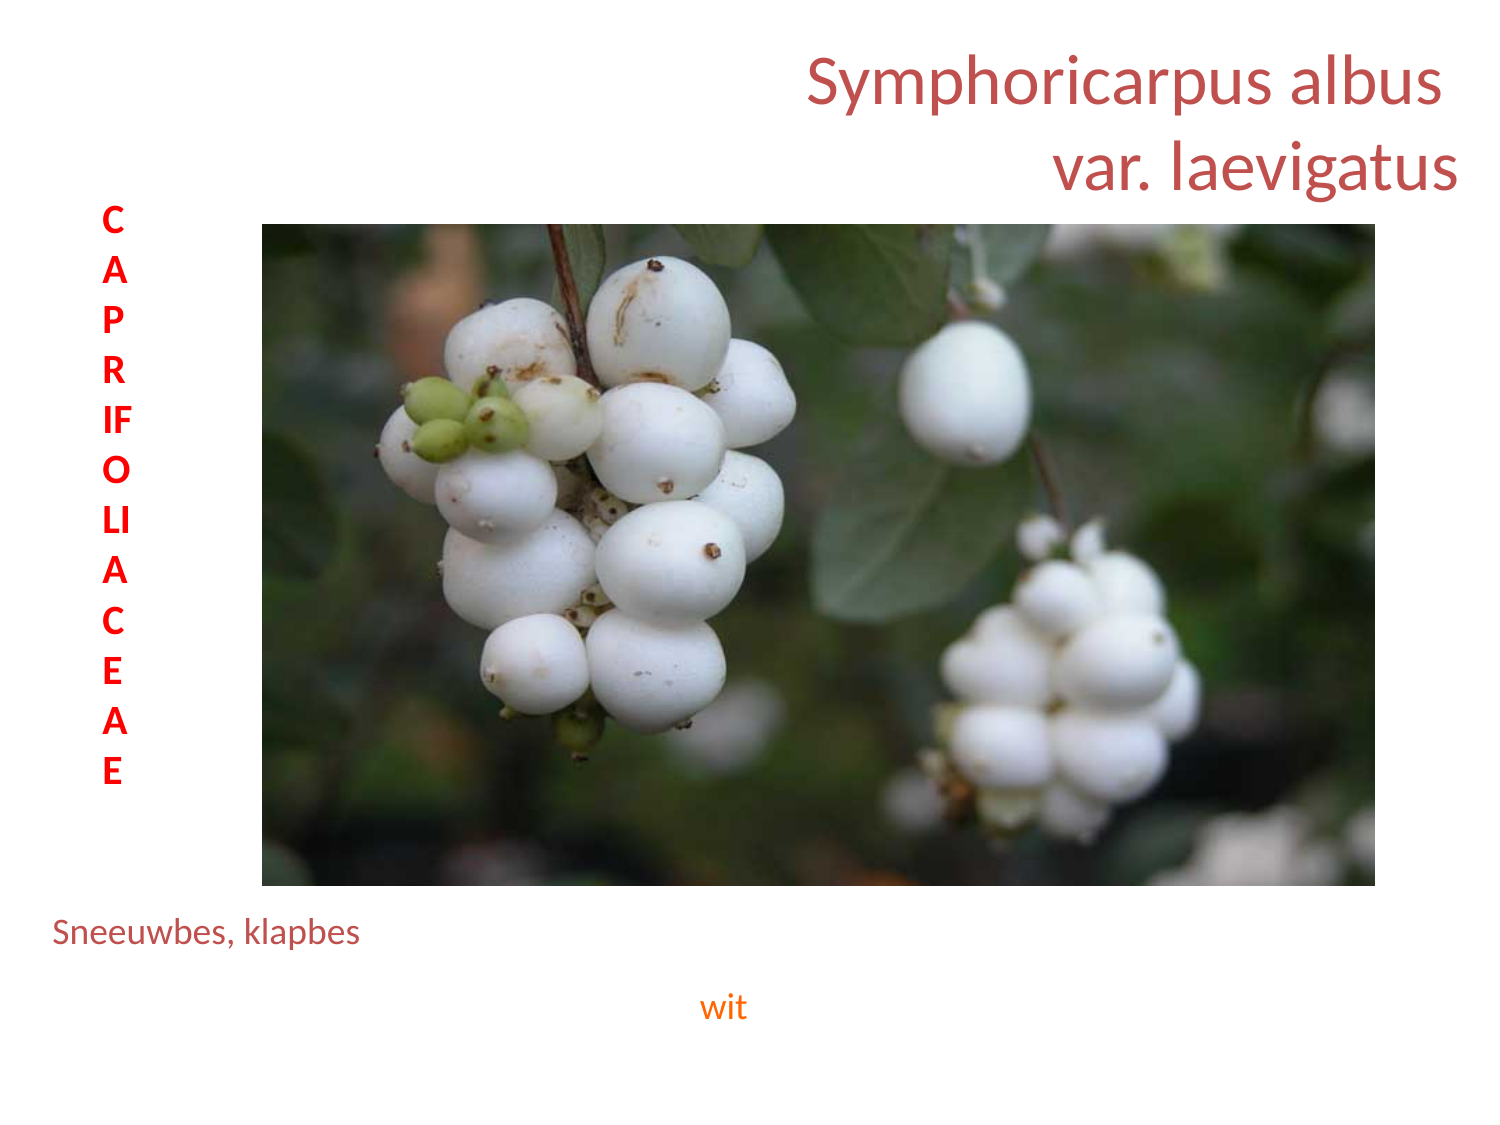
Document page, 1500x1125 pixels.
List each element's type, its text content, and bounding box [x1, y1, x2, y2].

title Symphoricarpus albus var. laevigatus [200, 24, 1475, 213]
text_box CAPRIFOLIACEAE [87, 184, 150, 800]
text_box wit [50, 974, 763, 1035]
picture [262, 224, 1376, 886]
text_box Sneeuwbes, klapbes [37, 899, 1100, 960]
